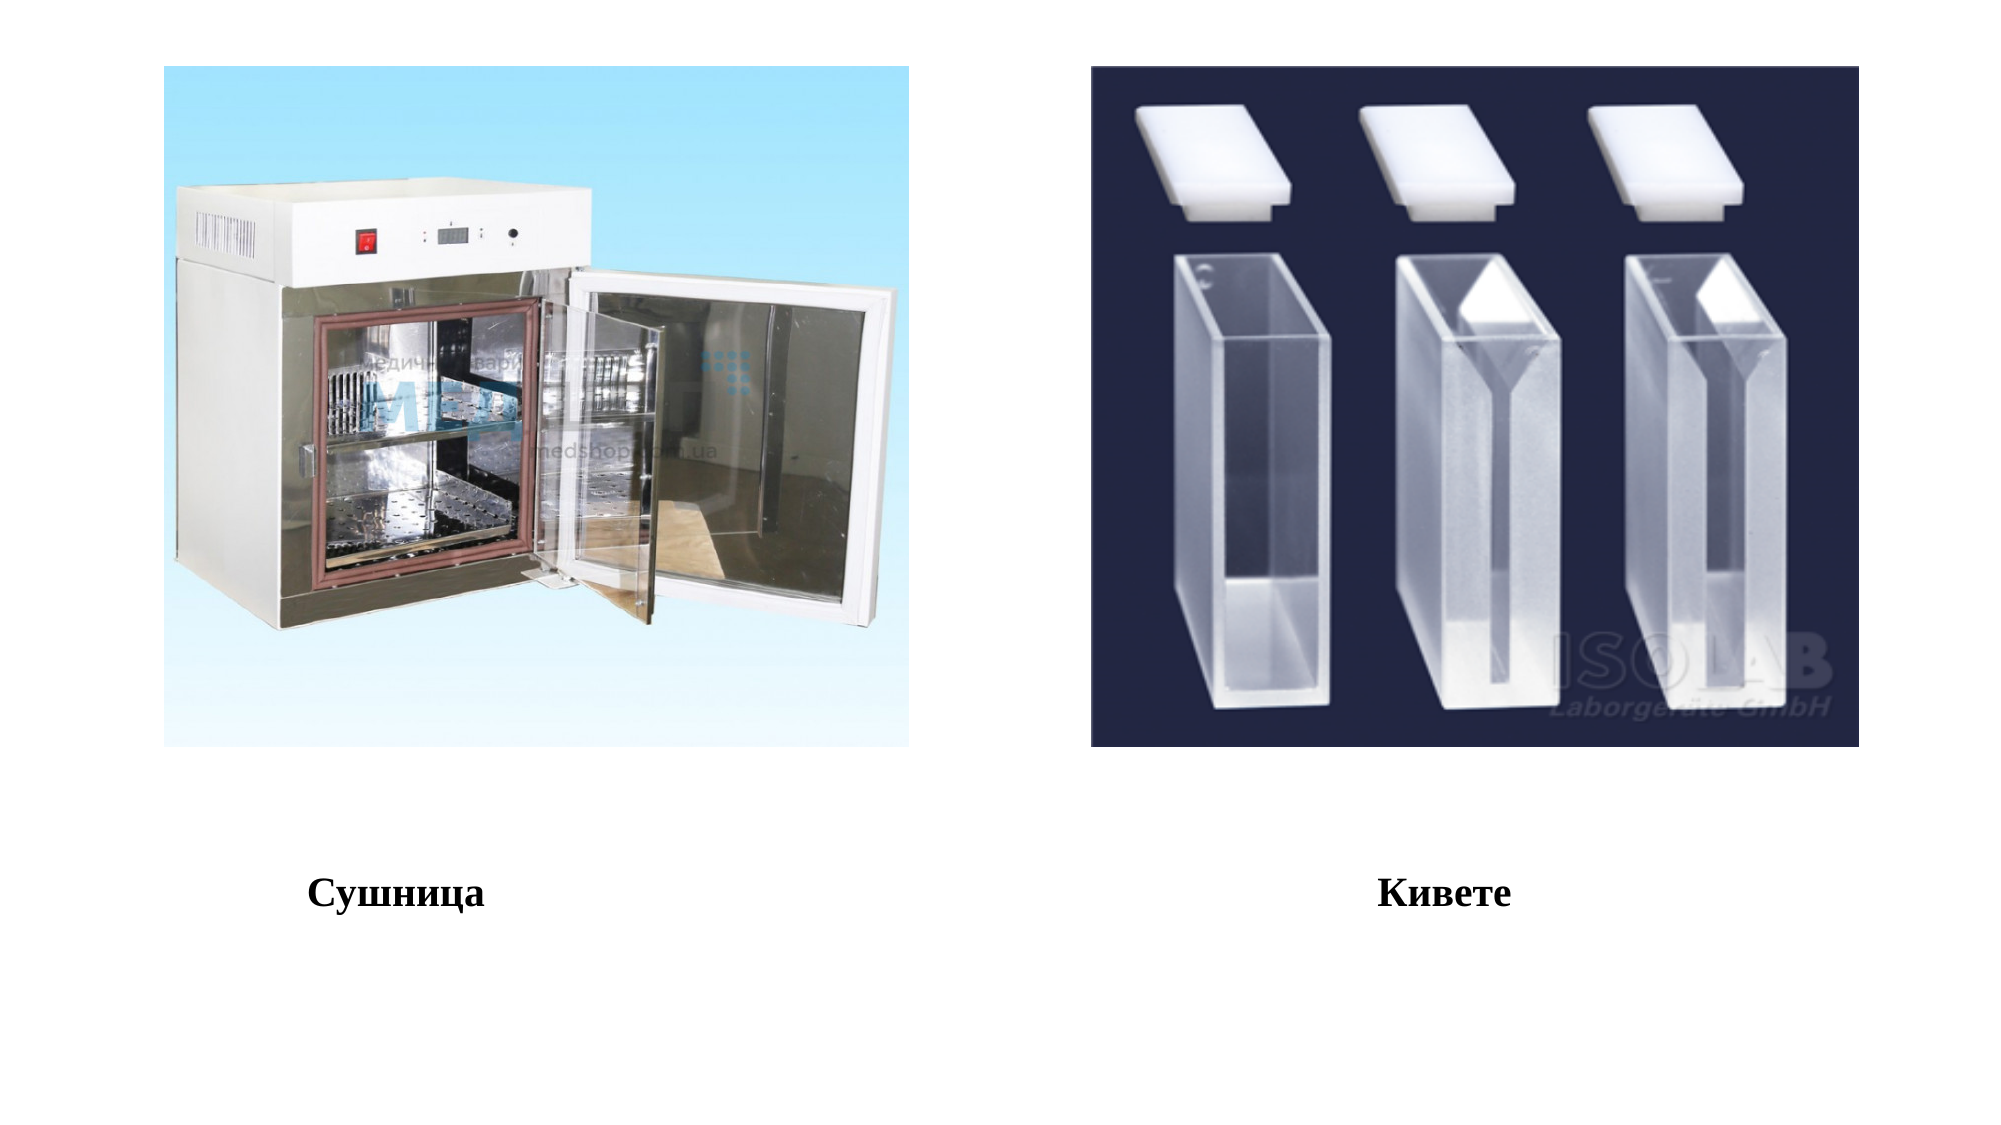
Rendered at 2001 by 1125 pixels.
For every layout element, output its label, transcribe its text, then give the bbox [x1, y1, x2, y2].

text_box Сушница Кивете [164, 857, 1770, 923]
picture [1091, 66, 1859, 747]
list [164, 66, 909, 747]
